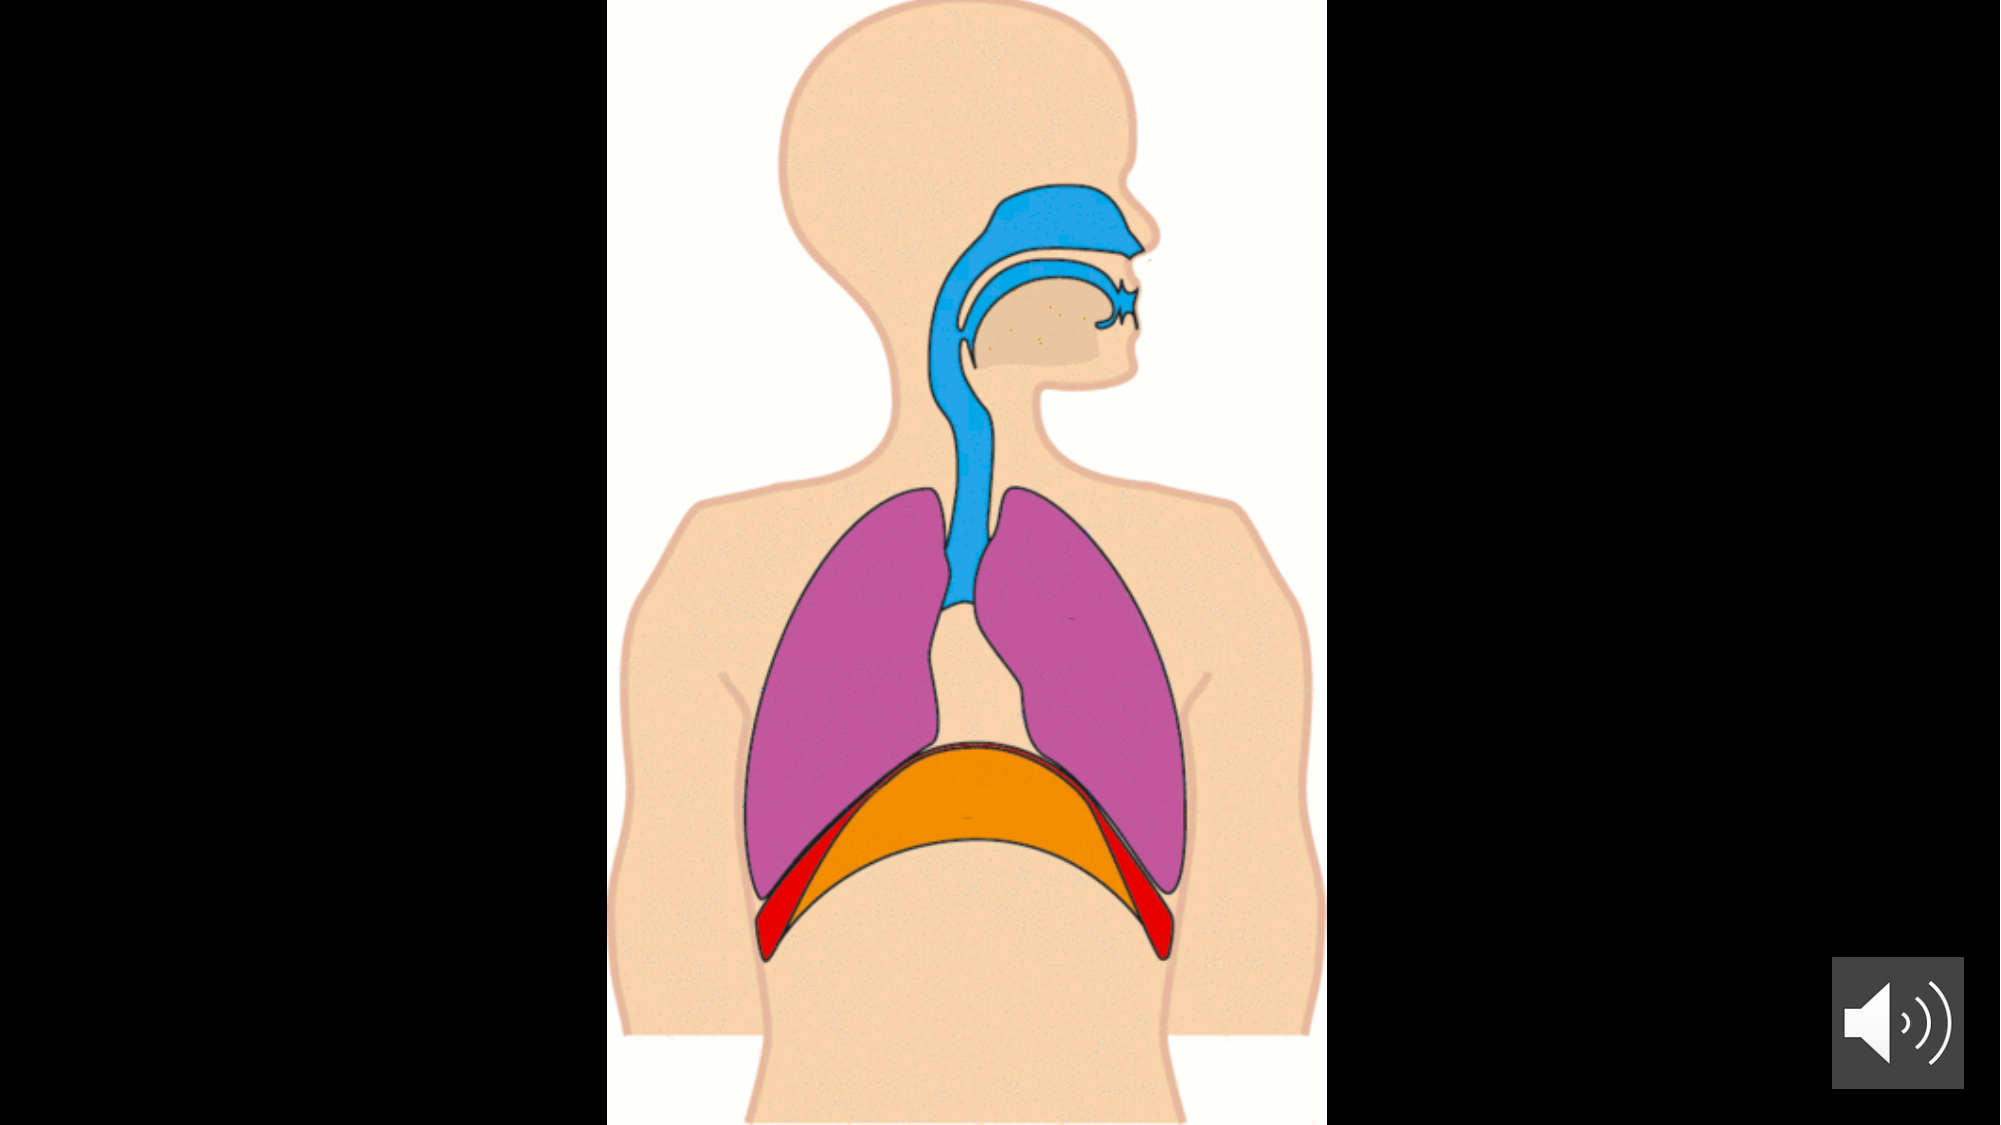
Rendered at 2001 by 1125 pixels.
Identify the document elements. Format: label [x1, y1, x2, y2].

list [606, 0, 1327, 1125]
picture [1831, 956, 1965, 1090]
